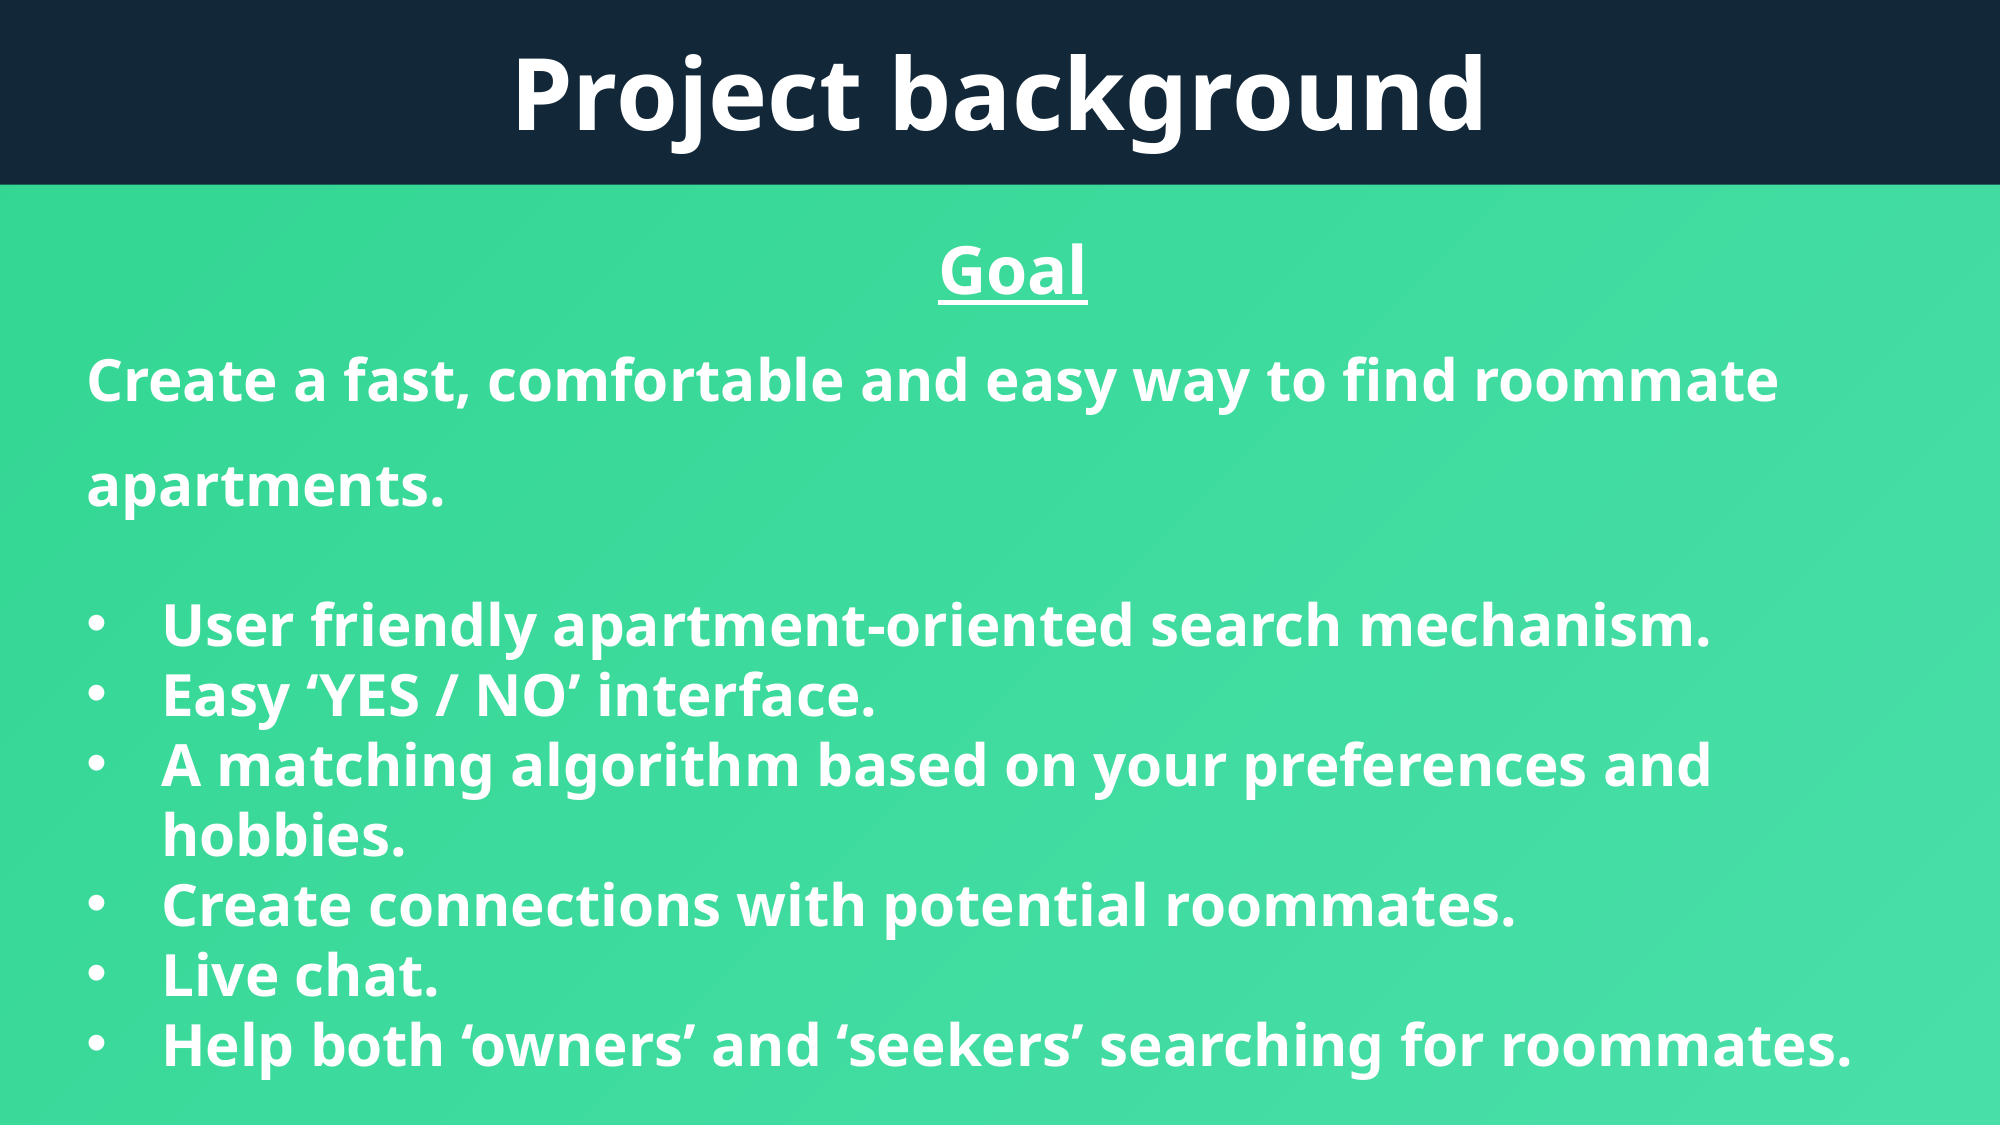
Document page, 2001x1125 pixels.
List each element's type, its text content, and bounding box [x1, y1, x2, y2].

title Project background [137, 35, 1863, 161]
text_box Goal Create a fast, comfortable and easy way to find roommate apartments. User friendly apartment-oriented search mechanism. Easy ‘YES / NO’ interface. A matching algorithm based on your preferences and hobbies. Create connections with potential roommates. Live chat. Help both ‘owners’ and ‘seekers’ searching for roommates. All in order to make the search experience lovely and enjoyable. [71, 220, 1956, 1125]
text_box [0, 0, 2000, 186]
